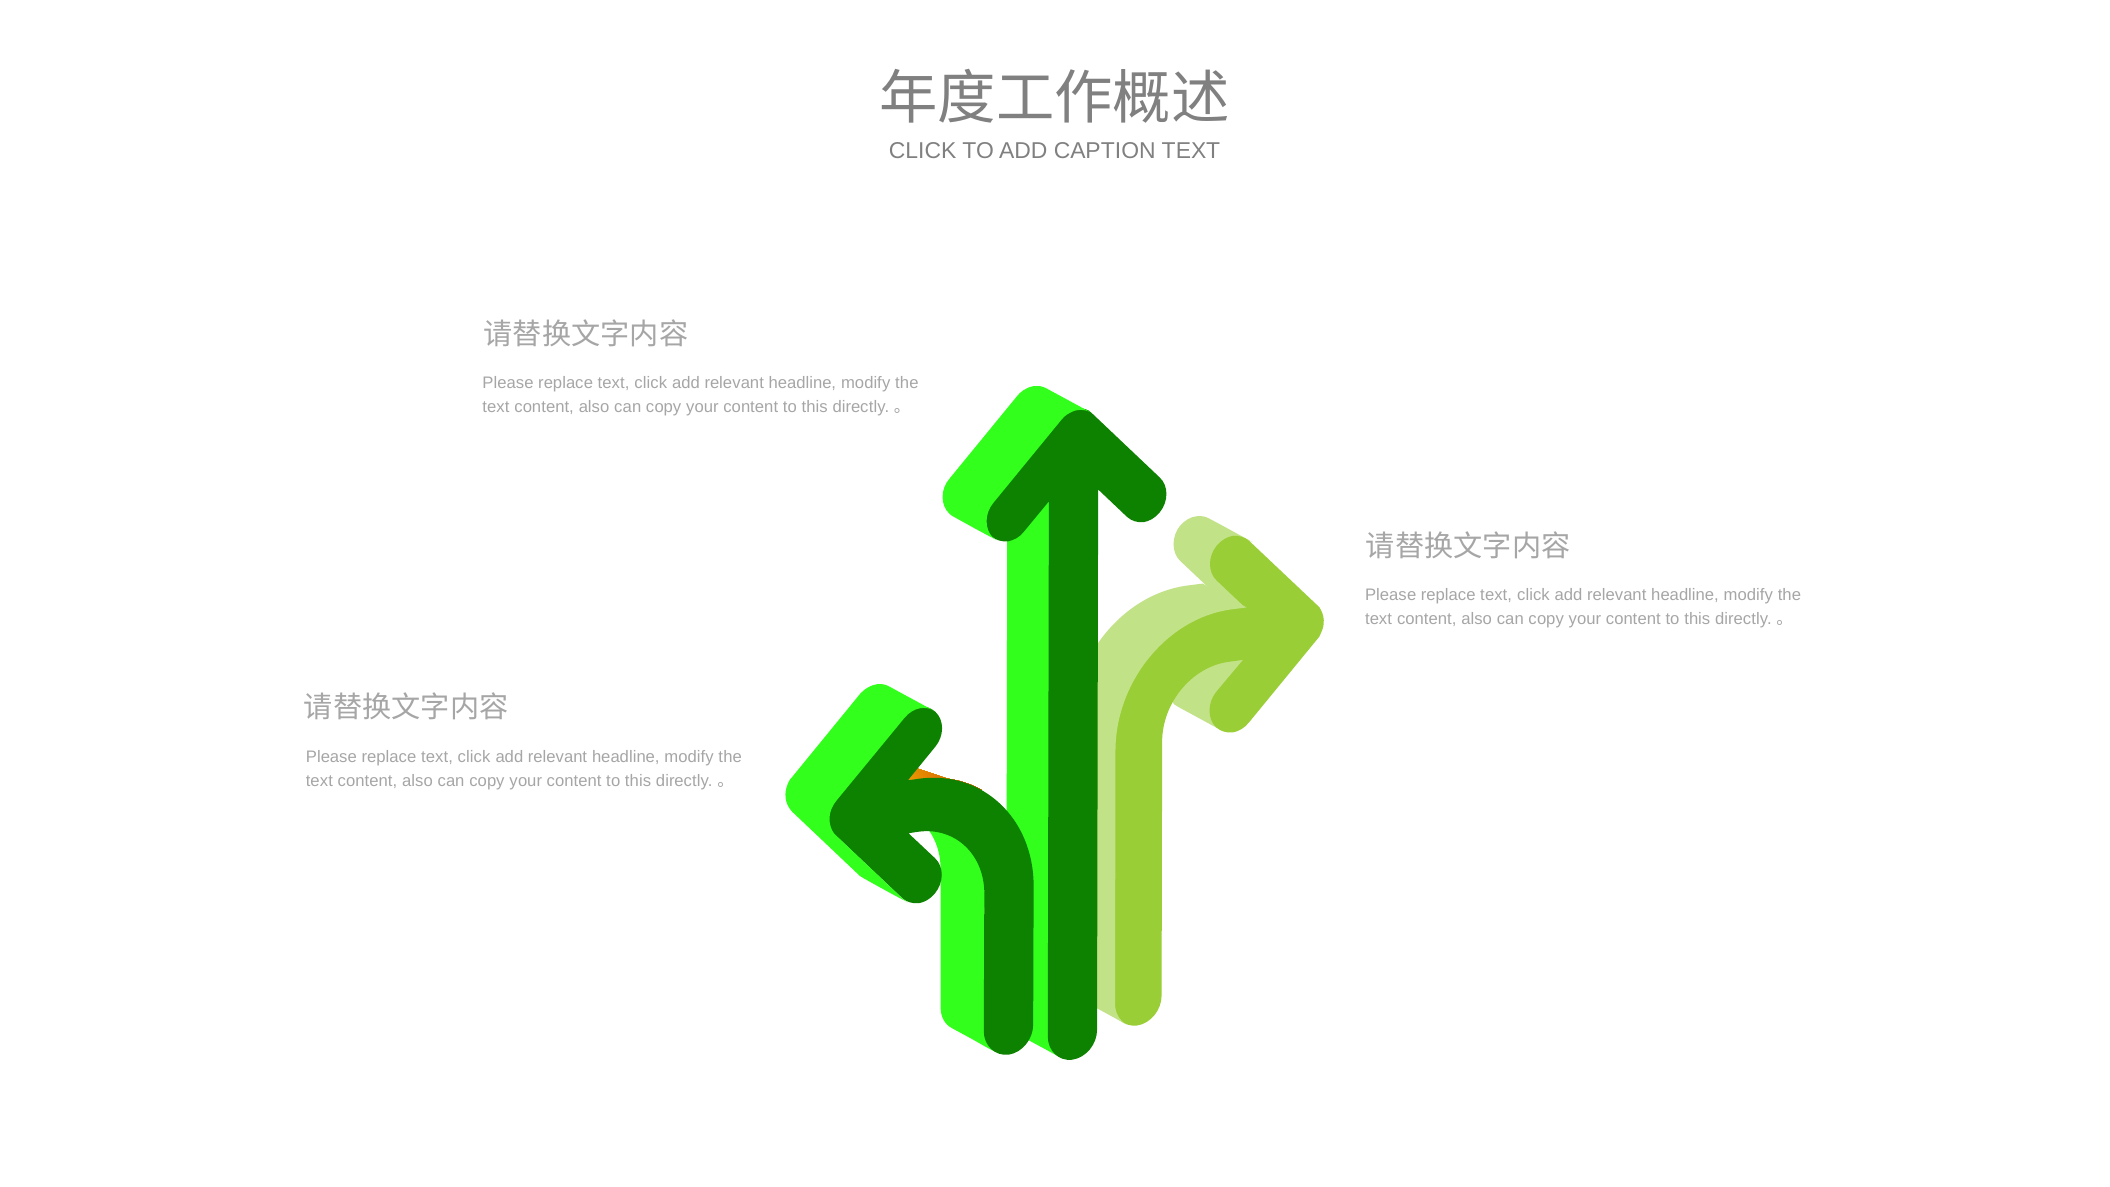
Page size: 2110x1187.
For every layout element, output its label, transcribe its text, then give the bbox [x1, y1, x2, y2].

text_box CLICK TO ADD CAPTION TEXT [865, 135, 1245, 163]
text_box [1350, 512, 1820, 634]
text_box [784, 385, 1326, 1062]
text_box 年度工作概述 [865, 60, 1245, 131]
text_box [467, 301, 938, 423]
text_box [288, 674, 761, 796]
